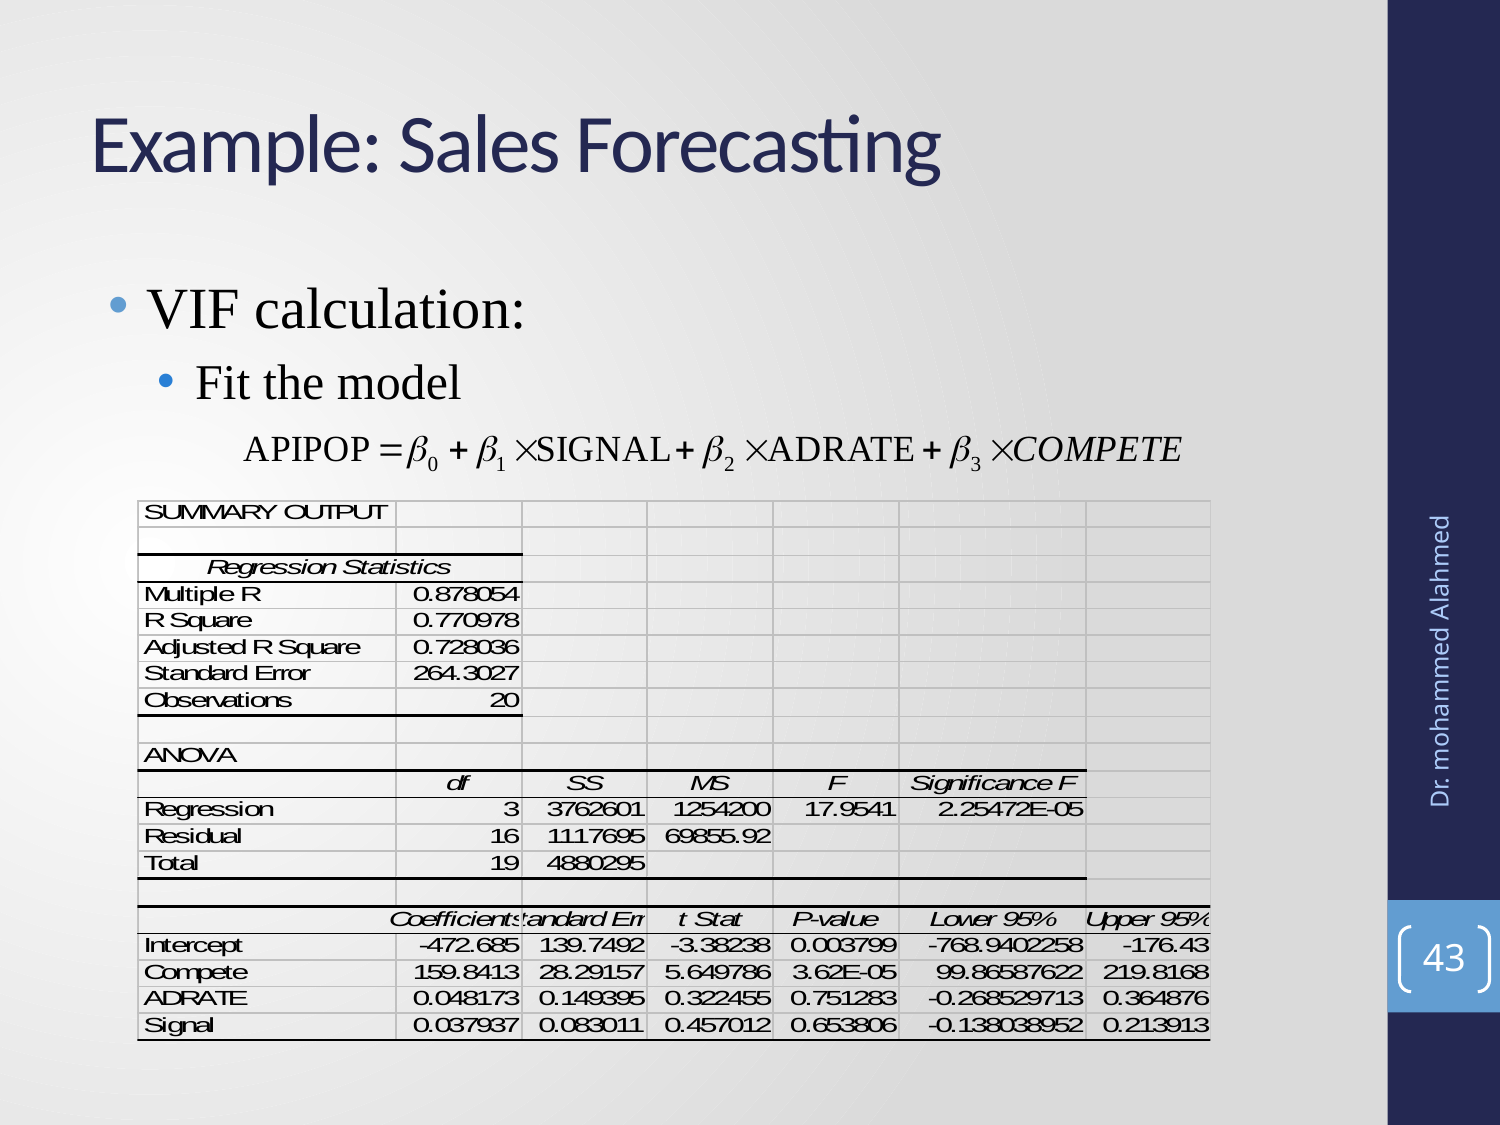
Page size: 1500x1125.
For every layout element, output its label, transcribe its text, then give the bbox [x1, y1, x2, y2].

footer Dr. mohammed Alahmed [1408, 500, 1469, 889]
list VIF calculation: Fit the model [75, 262, 1325, 1050]
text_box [136, 499, 1213, 1043]
title Example: Sales Forecasting [75, 45, 1325, 233]
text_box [236, 424, 1189, 481]
slide_number 43 [1397, 925, 1492, 994]
